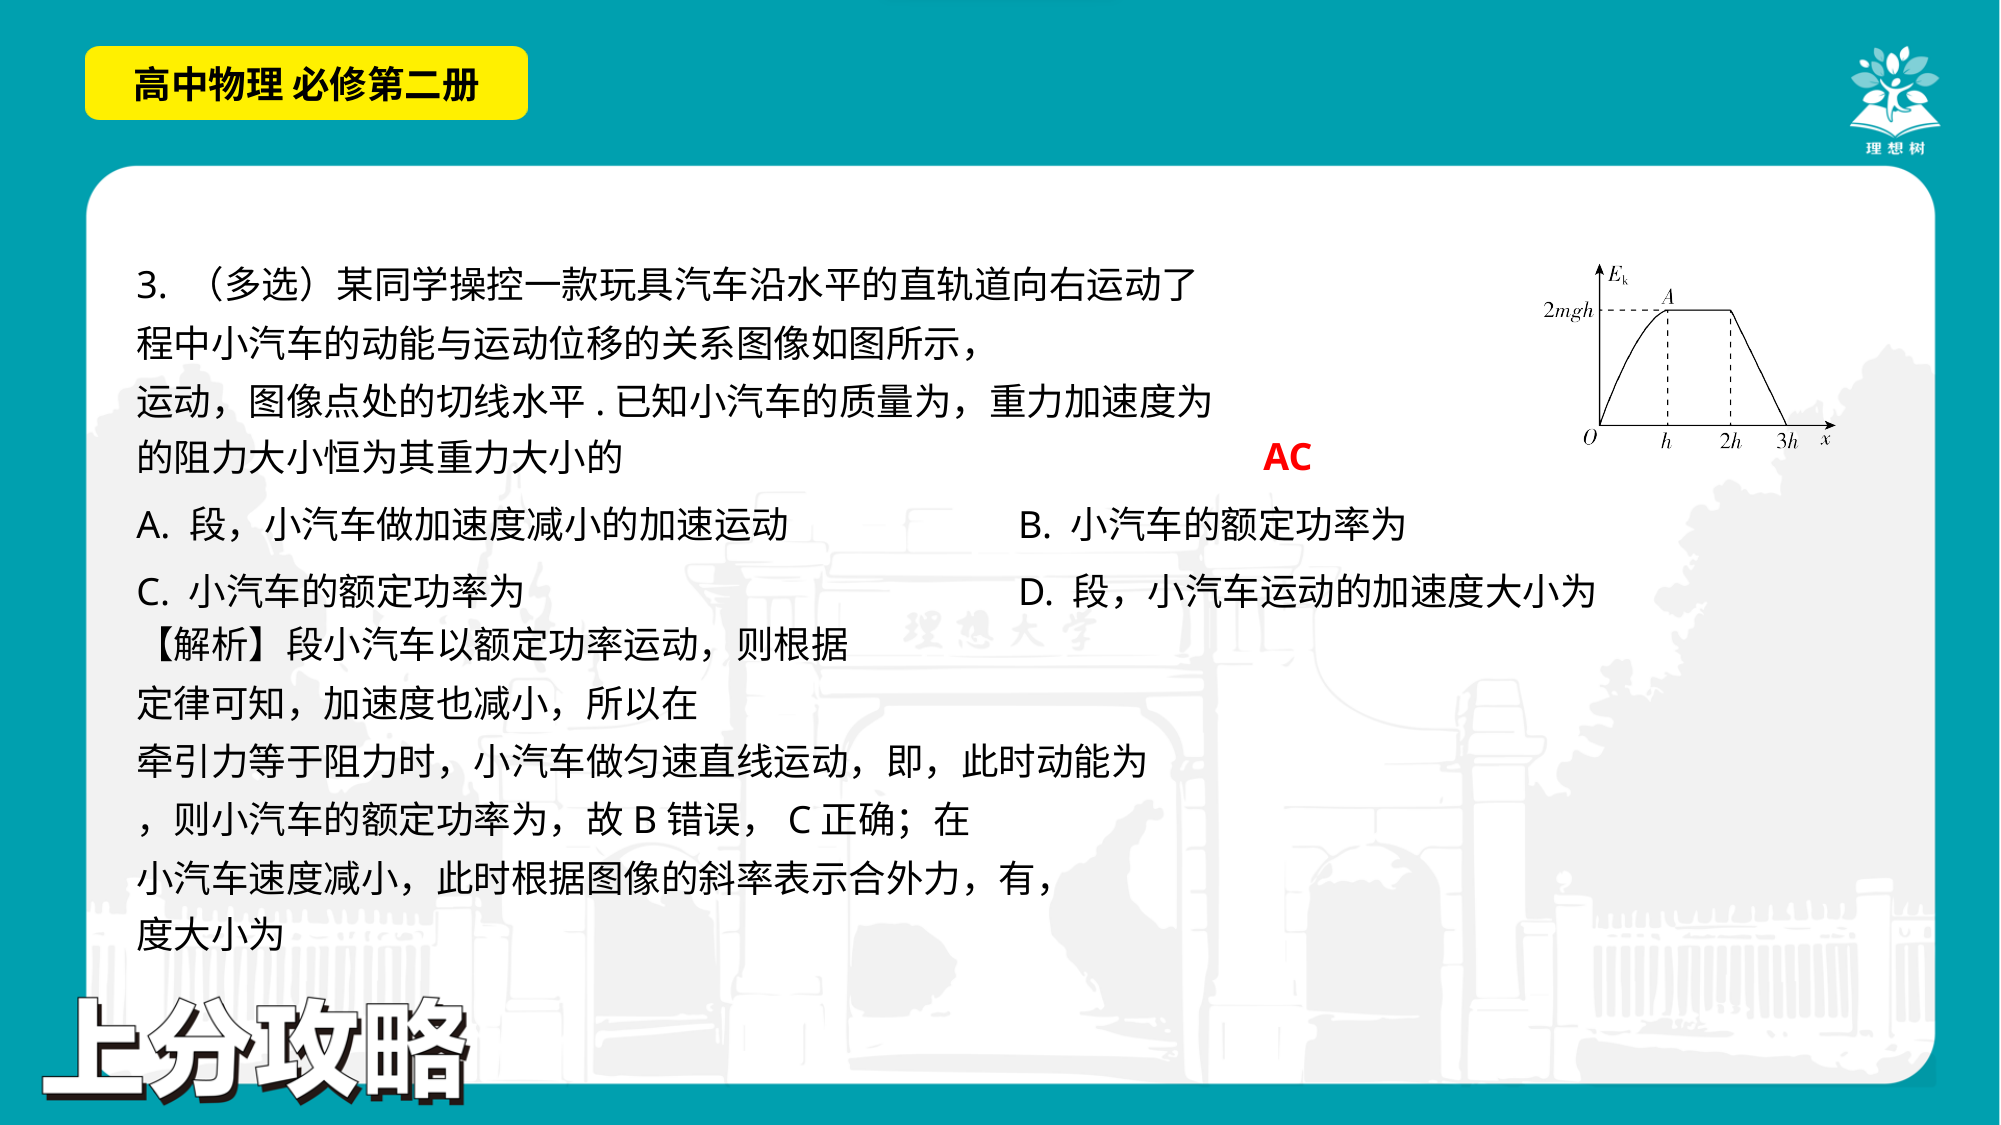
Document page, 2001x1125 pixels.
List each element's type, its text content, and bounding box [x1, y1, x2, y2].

picture [0, 0, 2000, 1125]
text_box AC [1247, 421, 1329, 474]
